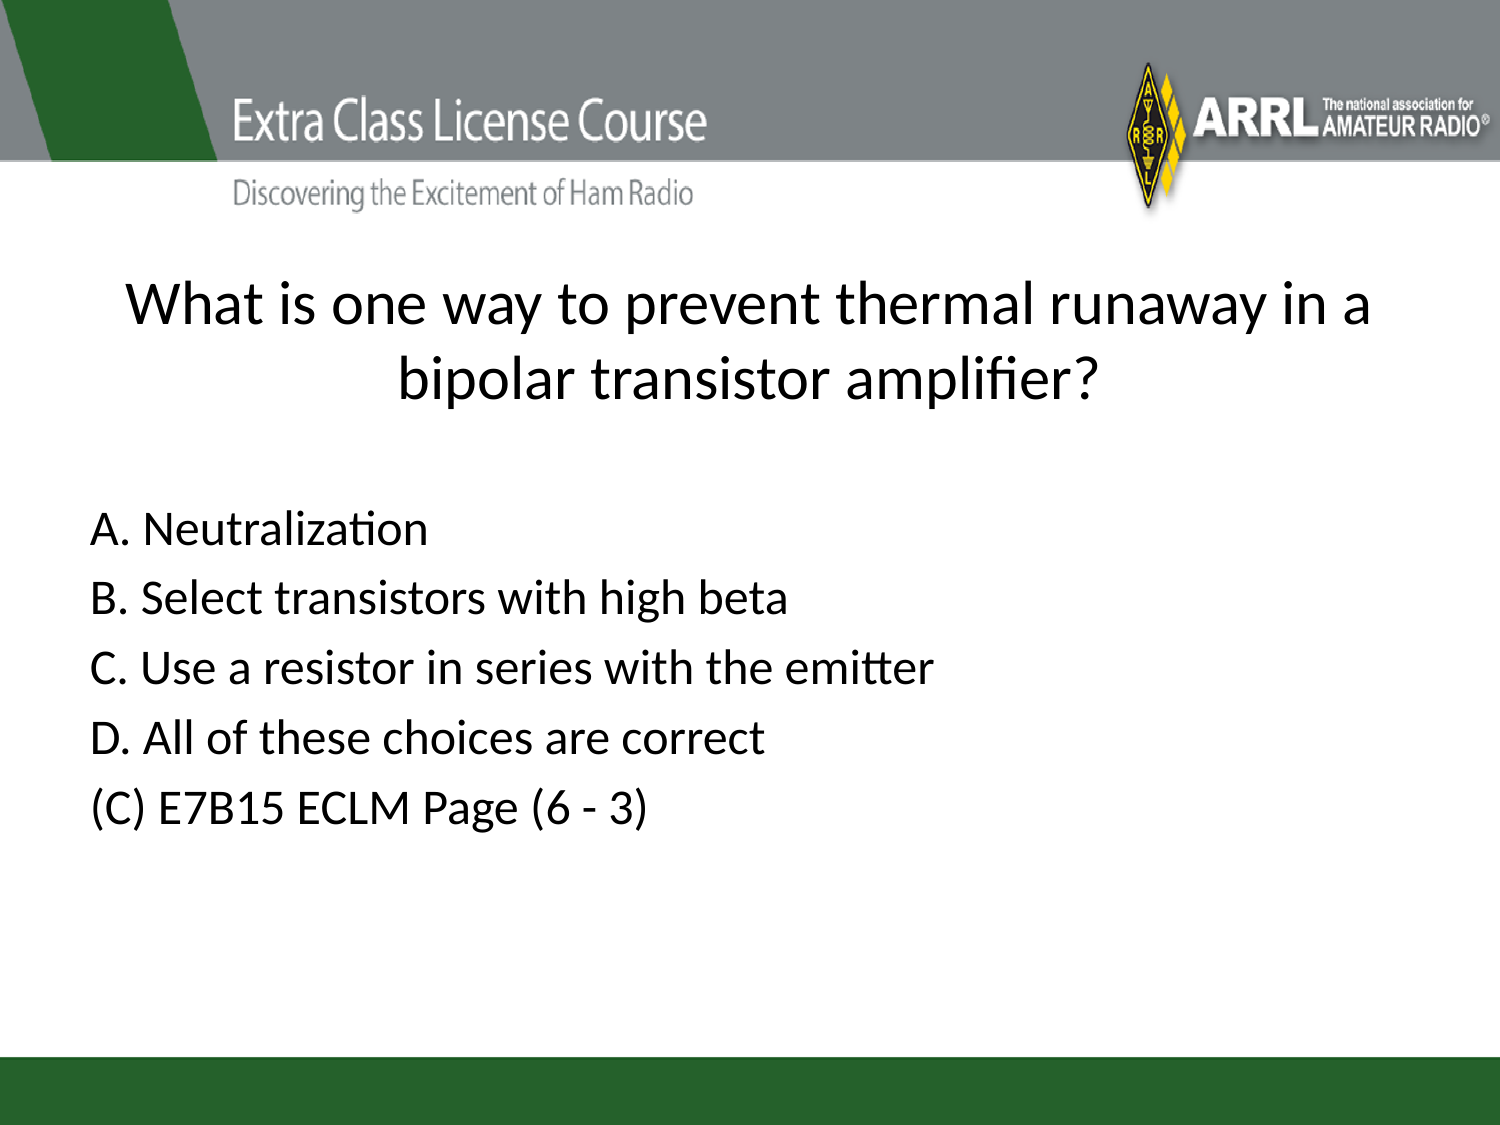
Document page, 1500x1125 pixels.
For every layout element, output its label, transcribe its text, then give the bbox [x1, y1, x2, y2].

picture [0, 0, 1500, 1125]
list A. Neutralization B. Select transistors with high beta C. Use a resistor in series with the emitter D. All of these choices are correct (C) E7B15 ECLM Page (6 - 3) [75, 487, 1425, 1005]
title What is one way to prevent thermal runaway in a bipolar transistor amplifier? [75, 254, 1425, 435]
